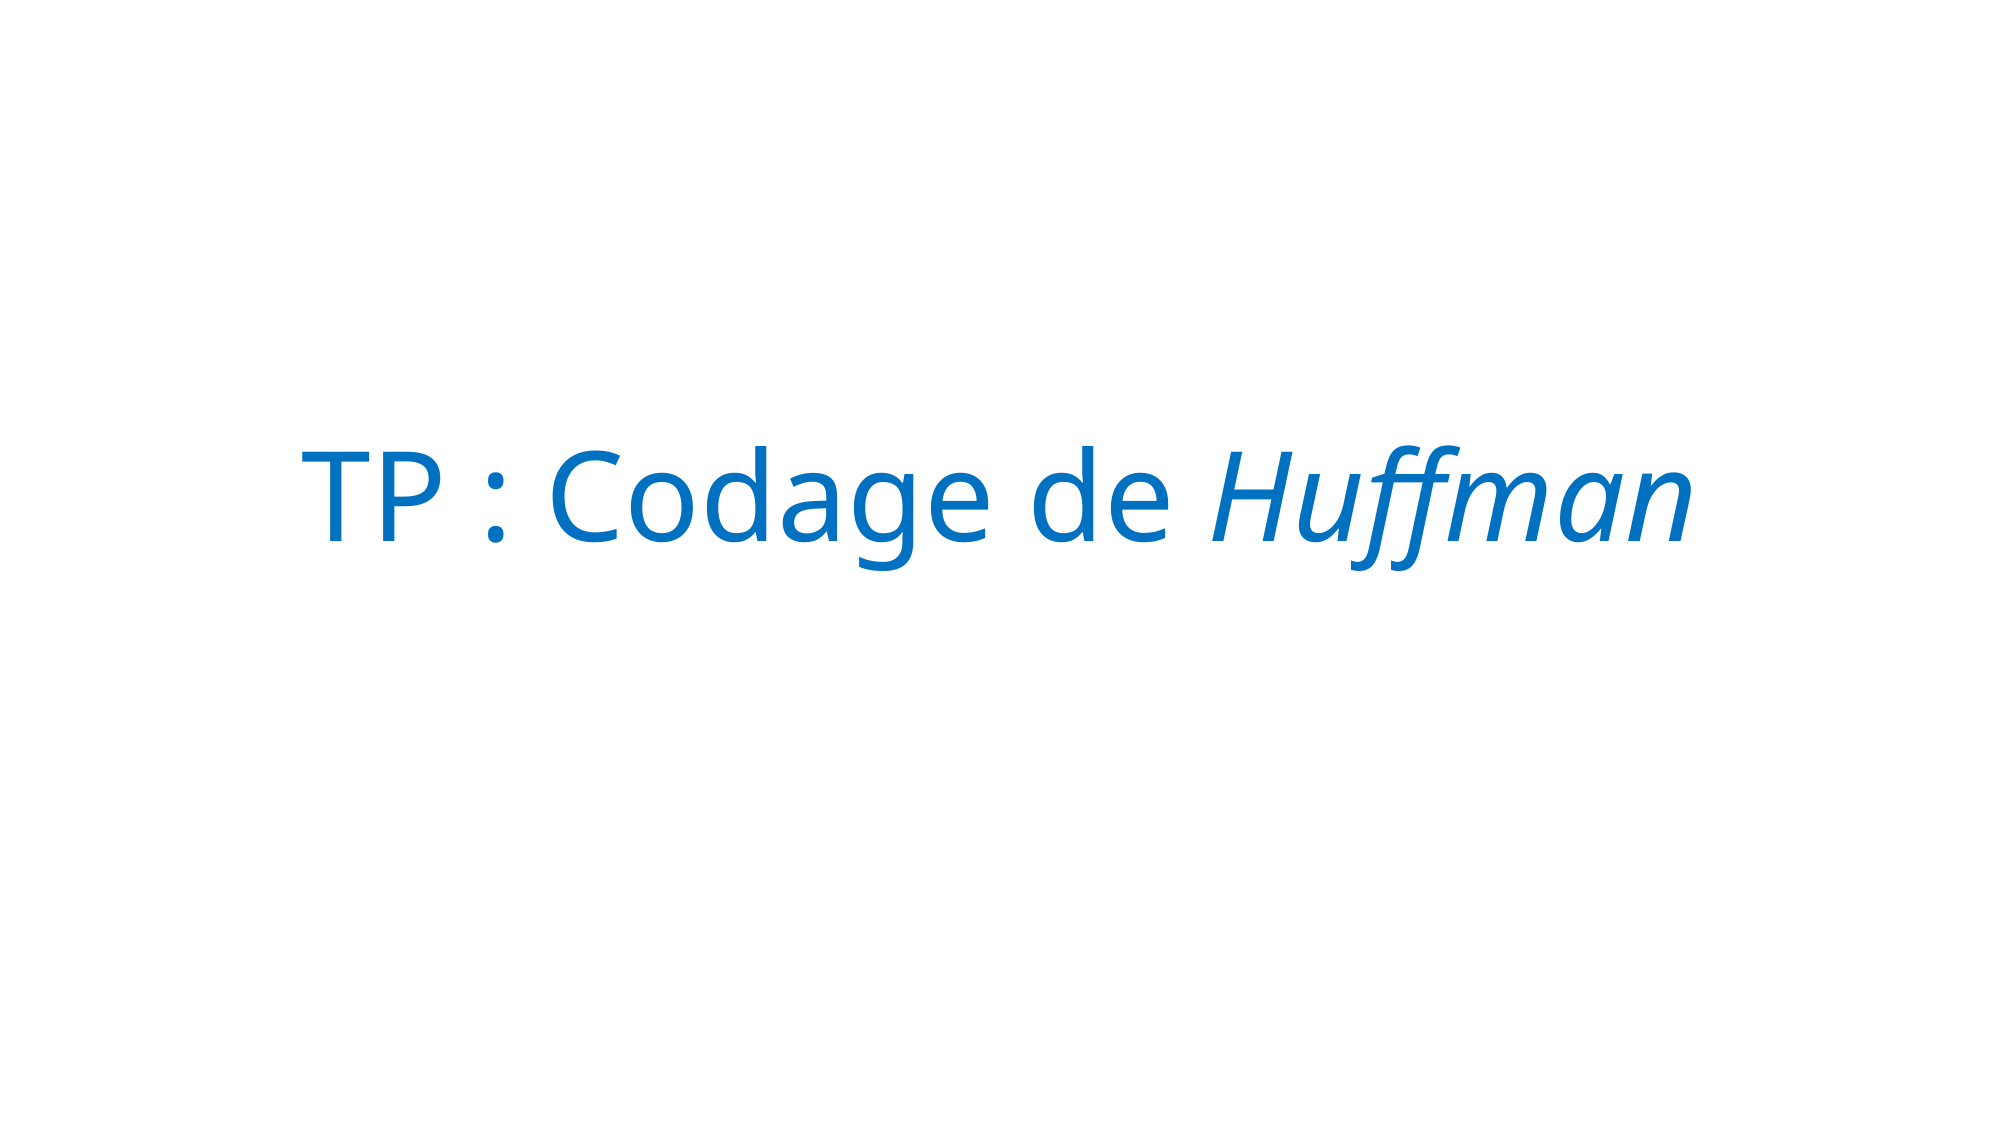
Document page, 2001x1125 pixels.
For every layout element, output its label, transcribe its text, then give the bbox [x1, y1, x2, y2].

title TP : Codage de Huffman [249, 184, 1750, 576]
